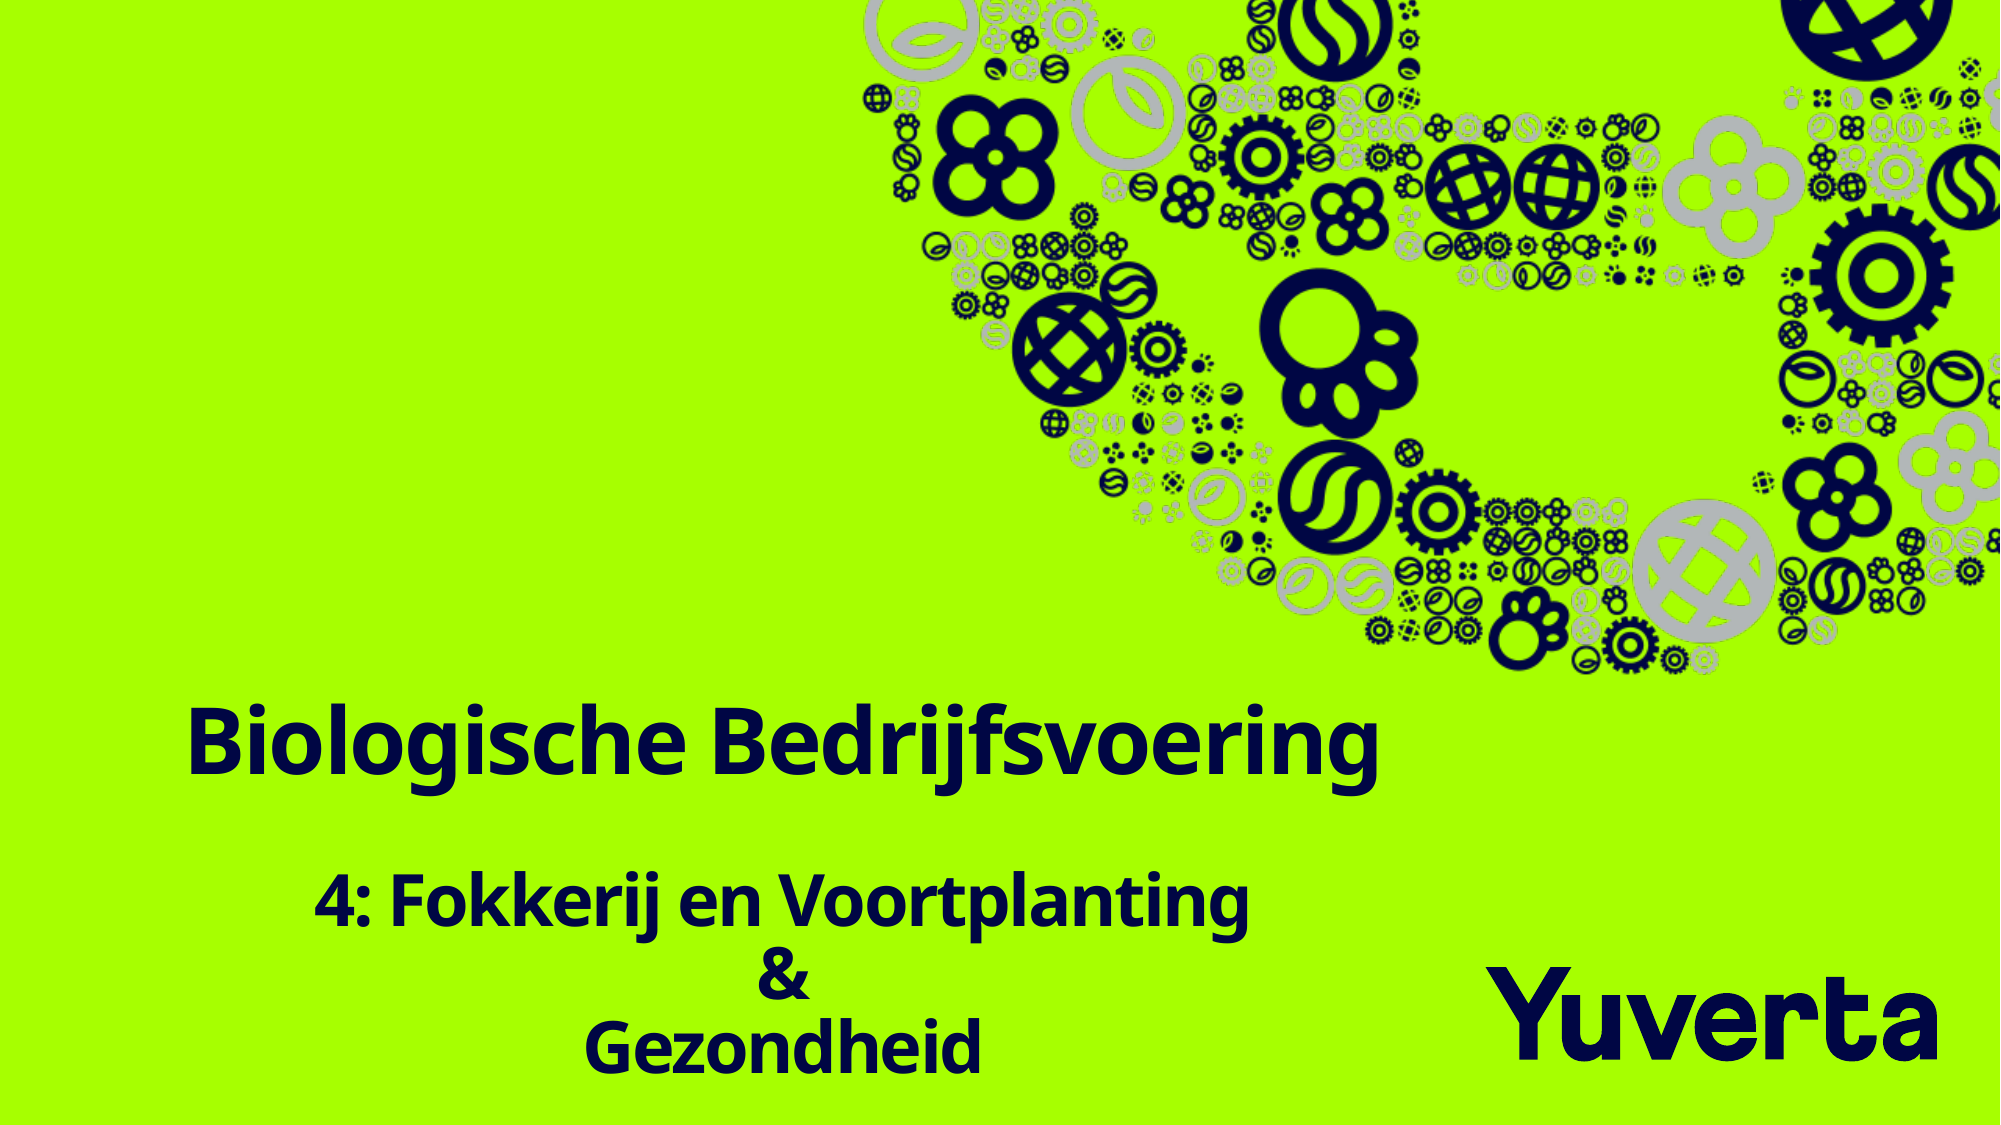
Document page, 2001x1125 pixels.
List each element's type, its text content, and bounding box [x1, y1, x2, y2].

title Biologische Bedrijfsvoering 4: Fokkerij en Voortplanting & Gezondheid [30, 690, 1538, 1098]
picture [0, 0, 2000, 1125]
